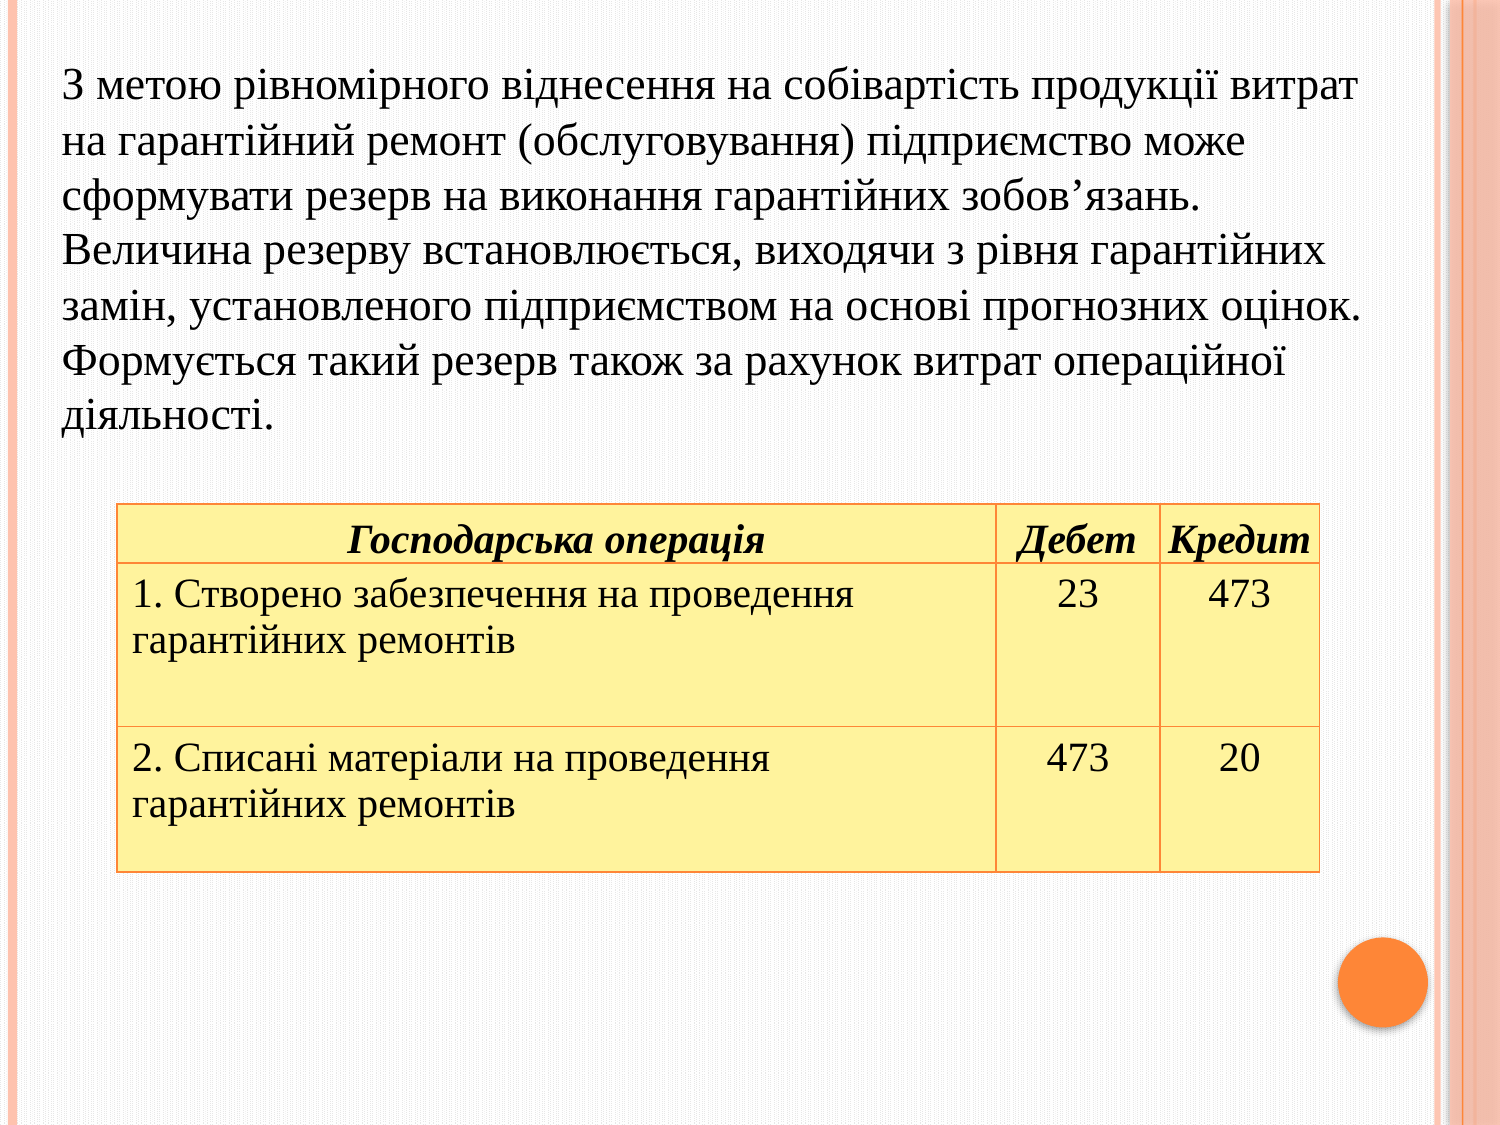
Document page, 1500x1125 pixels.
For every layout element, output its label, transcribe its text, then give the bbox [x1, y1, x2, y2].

table_cell 23 [997, 564, 1159, 726]
table_header Господарська операція [118, 505, 995, 562]
table_header Кредит [1161, 505, 1319, 562]
table_cell 1. Створено забезпечення на проведення гарантійних ремонтів [118, 564, 995, 726]
table_cell 473 [1161, 564, 1319, 726]
text_box З метою рівномірного віднесення на собівартість продукції витрат на гарантійний ремонт (обслуговування) підприємство може сформувати резерв на виконання гарантійних зобов’язань. Величина резерву встановлюється, виходячи з рівня гарантійних замін, установленого підприємством на основі прогнозних оцінок. Формується такий резерв також за рахунок витрат операційної діяльності. [46, 46, 1407, 447]
table_header Дебет [997, 505, 1159, 562]
table_cell 20 [1161, 727, 1319, 871]
table_cell 2. Списані матеріали на проведення гарантійних ремонтів [118, 727, 995, 871]
table_cell 473 [997, 727, 1159, 871]
